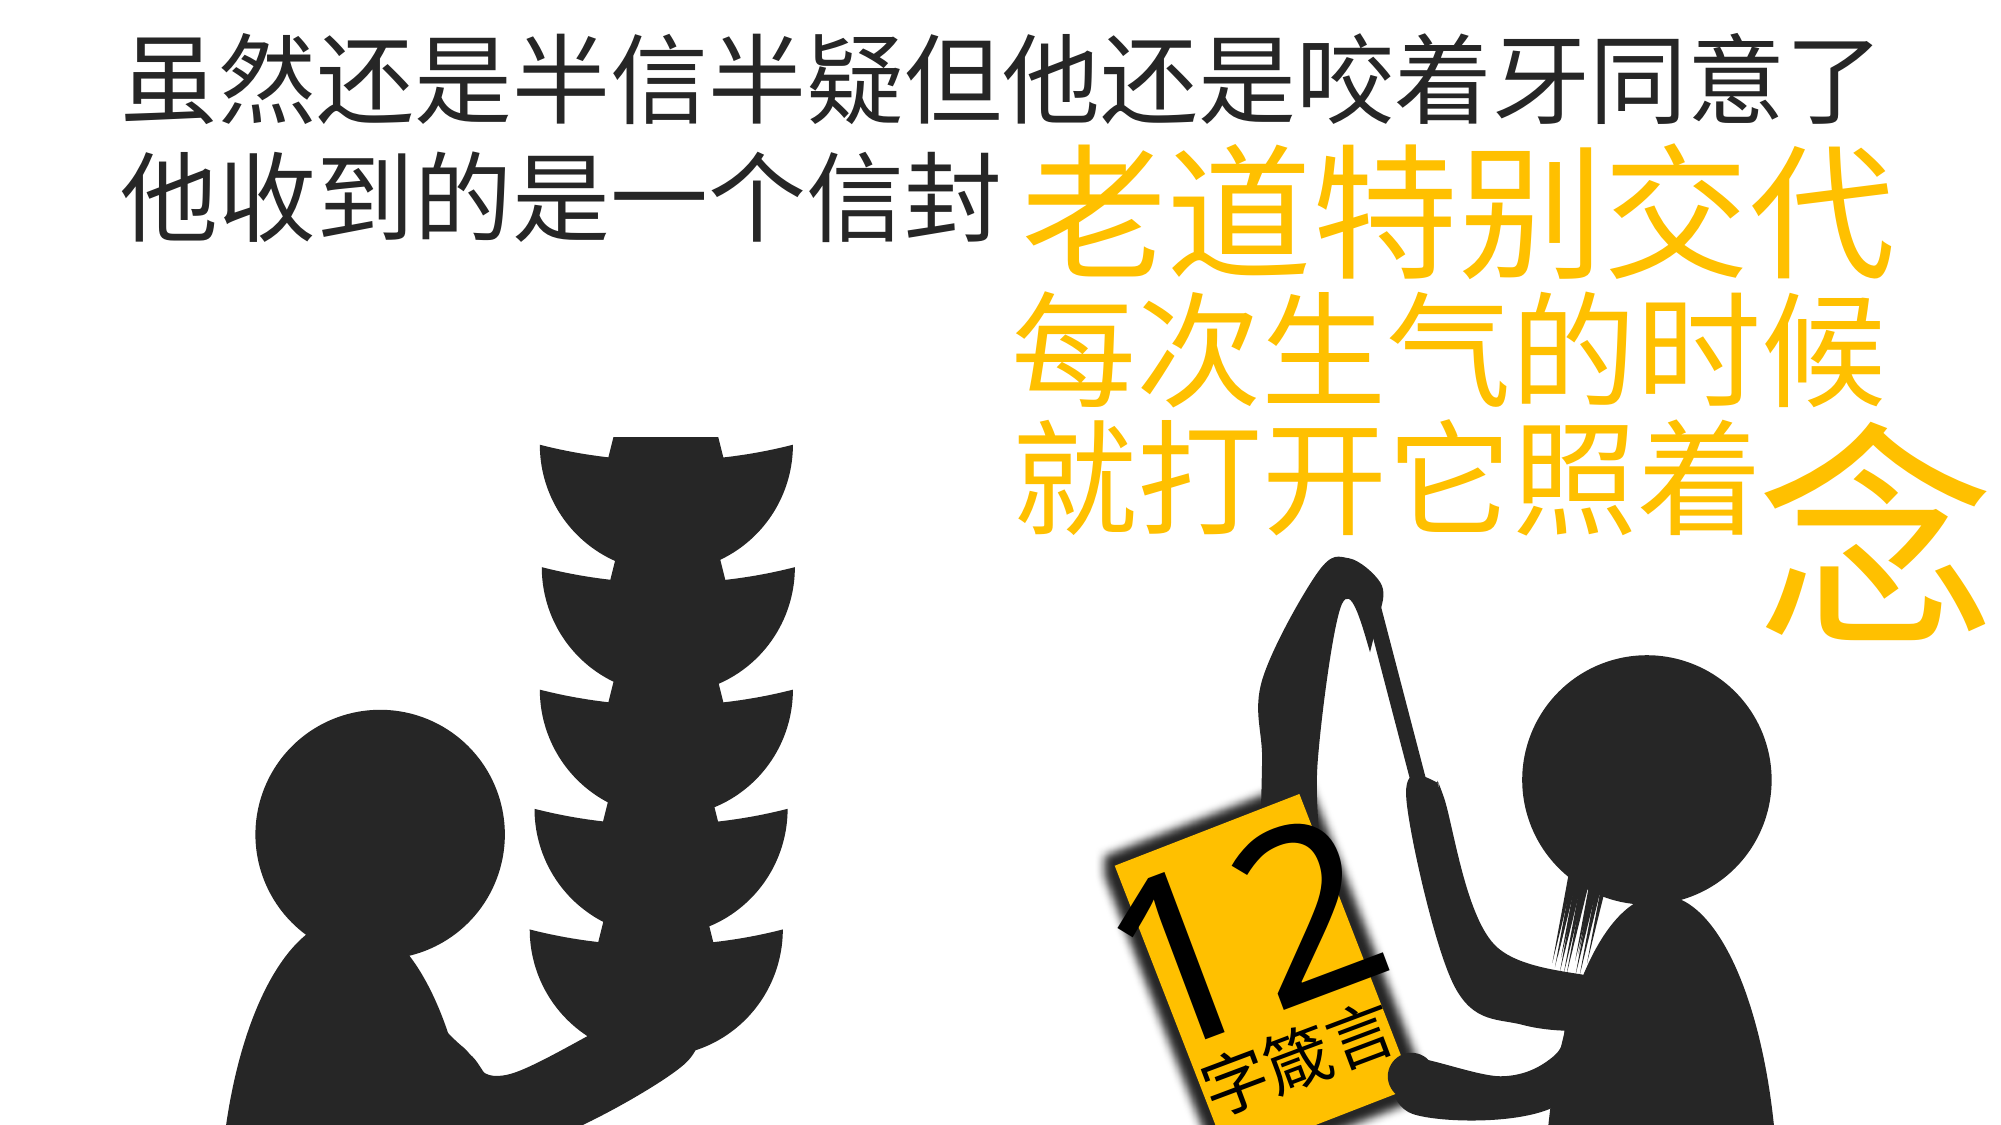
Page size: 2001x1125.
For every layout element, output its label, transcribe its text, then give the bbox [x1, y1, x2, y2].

text_box 每次生气的时候 [996, 264, 1901, 430]
text_box 老道特别交代 [1006, 114, 1911, 305]
text_box 虽然还是半信半疑但他还是咬着牙同意了 他收到的是一个信封 [105, 11, 2000, 262]
text_box 念 [1741, 380, 2000, 683]
text_box 就打开它照着 [997, 393, 1741, 436]
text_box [219, 436, 1779, 1125]
